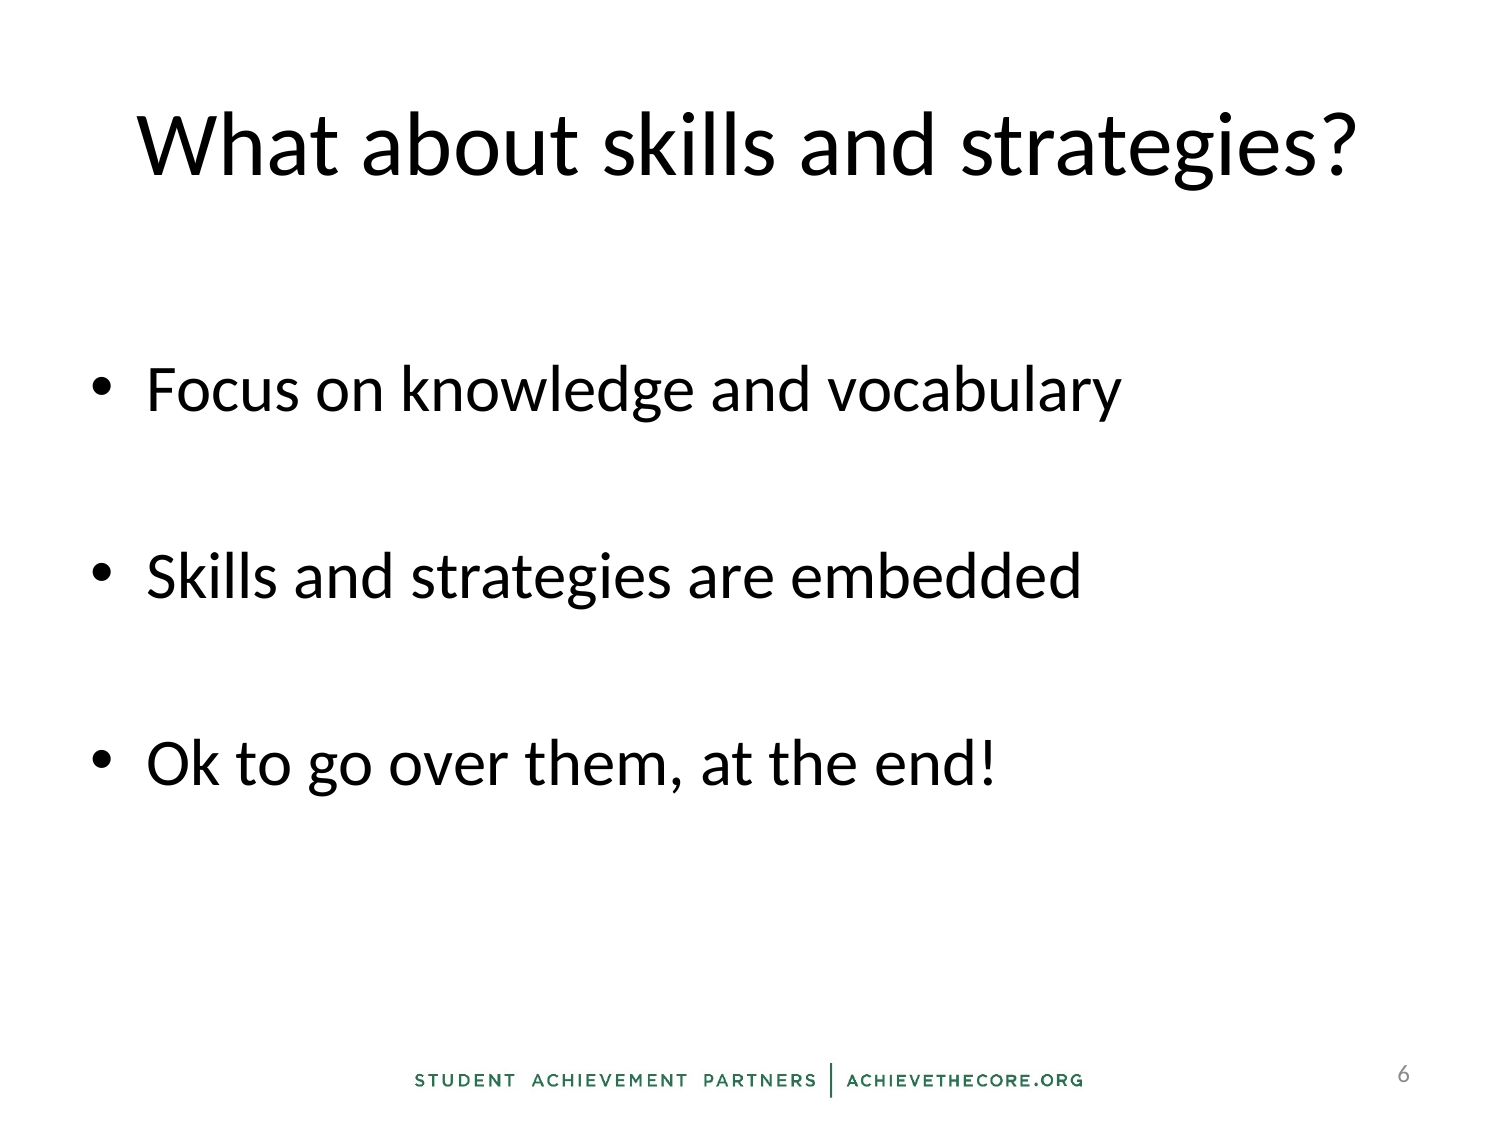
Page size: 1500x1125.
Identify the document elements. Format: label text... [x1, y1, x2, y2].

title What about skills and strategies? [75, 45, 1425, 233]
slide_number 6 [1074, 1042, 1425, 1103]
picture [399, 1057, 1101, 1102]
list Focus on knowledge and vocabulary Skills and strategies are embedded Ok to go over them, at the end! [75, 337, 1425, 900]
